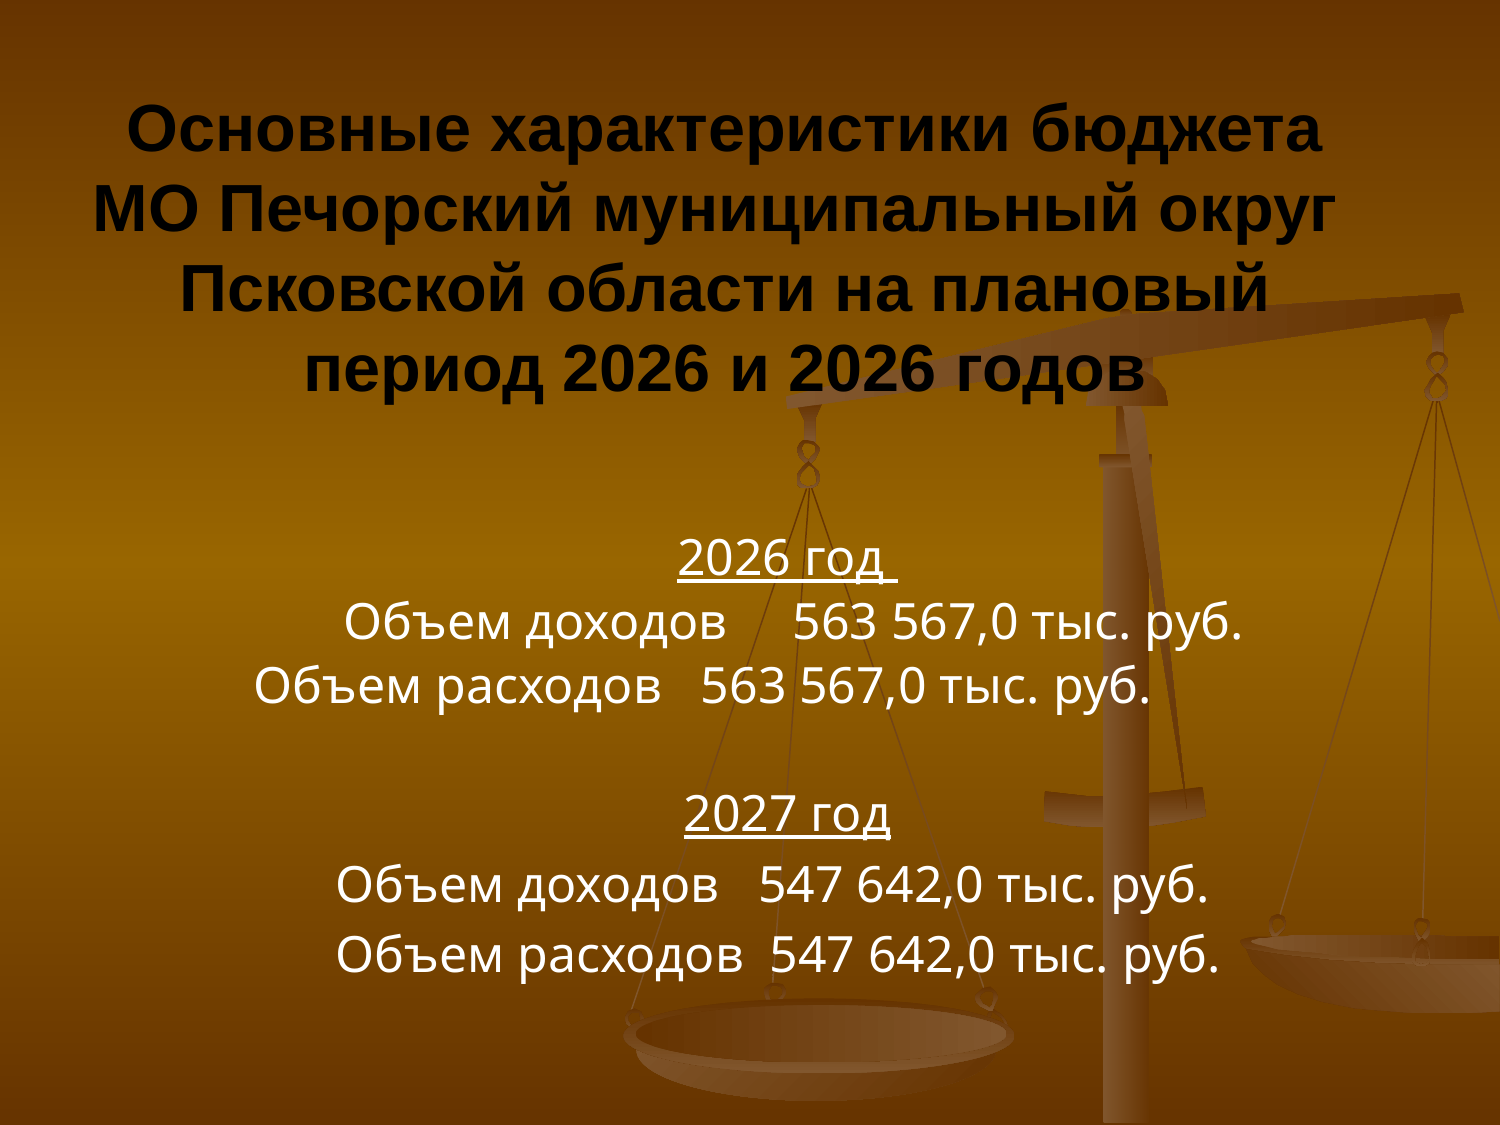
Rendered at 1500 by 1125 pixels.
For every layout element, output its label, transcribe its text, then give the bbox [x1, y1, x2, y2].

list 2026 год Объем доходов 563 567,0 тыс. руб. Объем расходов 563 567,0 тыс. руб. 2027 год Объем доходов 547 642,0 тыс. руб. Объем расходов 547 642,0 тыс. руб. [112, 524, 1463, 988]
text_box [50, 699, 1375, 1075]
title Основные характеристики бюджета МО Печорский муниципальный округ Псковской области на плановый период 2026 и 2026 годов [62, 137, 1388, 443]
